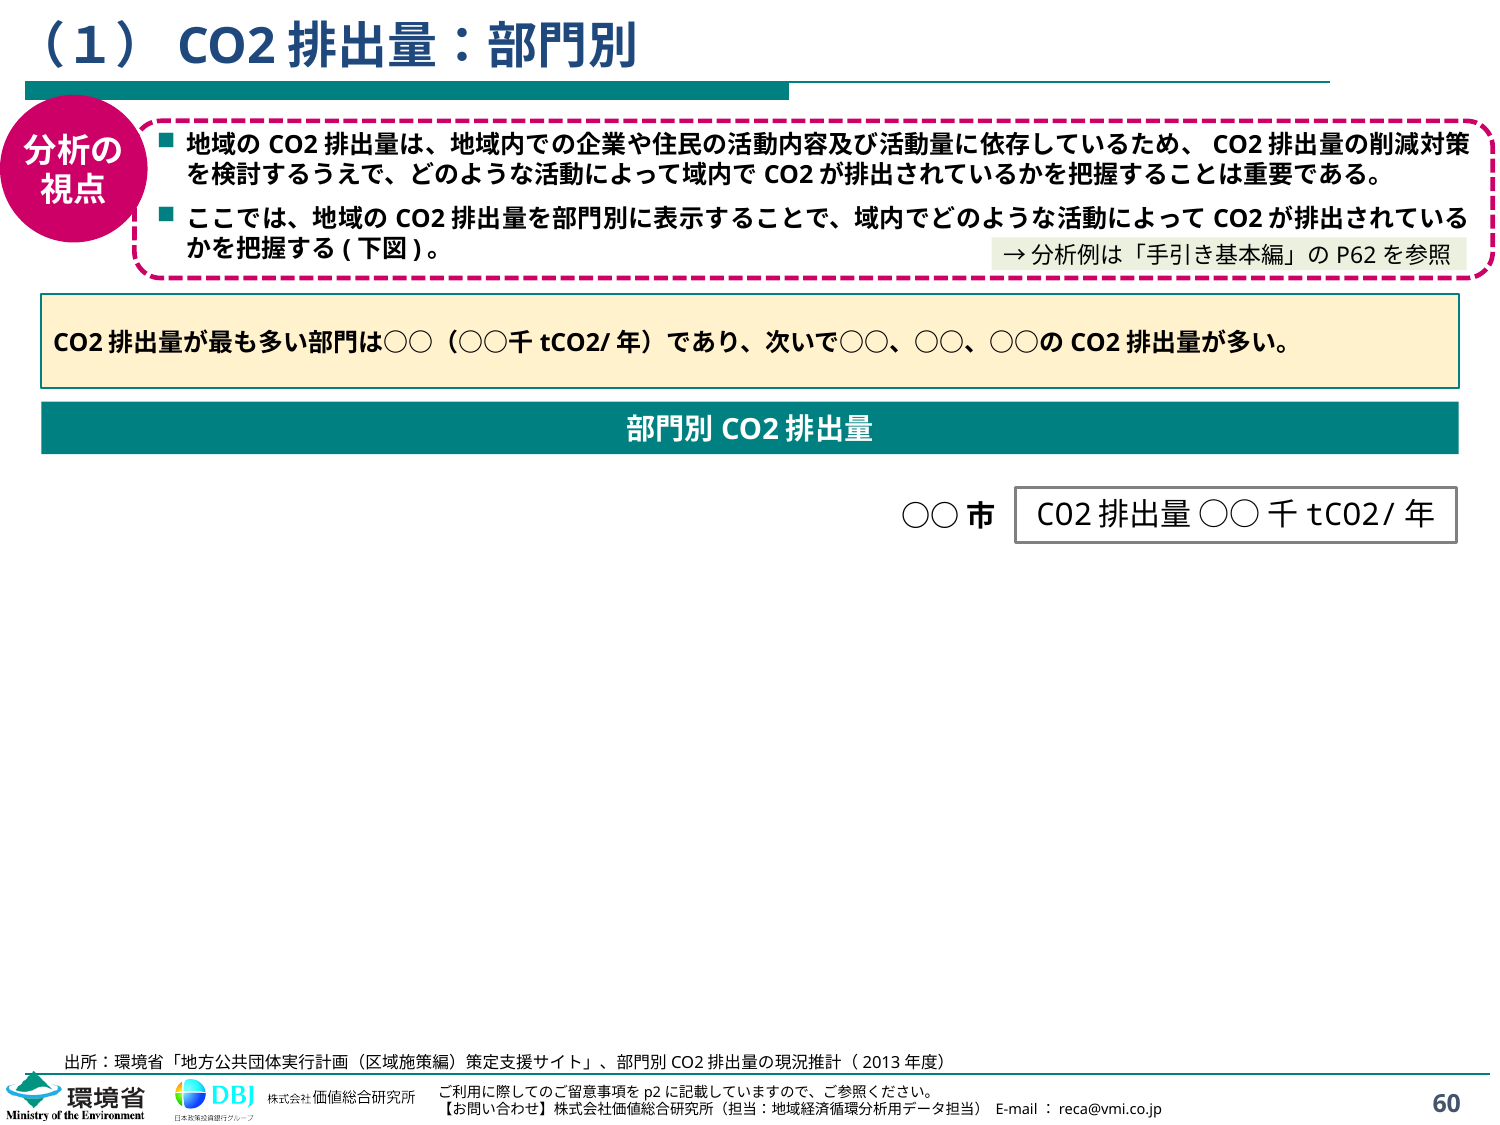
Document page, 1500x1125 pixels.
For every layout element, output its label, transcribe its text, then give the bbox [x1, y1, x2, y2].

text_box →分析例は「手引き基本編」のP62を参照 [991, 237, 1467, 271]
text_box 出所：環境省「地方公共団体実行計画（区域施策編）策定支援サイト」、部門別CO2排出量の現況推計（2013年度） [49, 1044, 1467, 1080]
text_box 分析の 視点 [0, 94, 148, 243]
text_box CO2排出量が最も多い部門は○○（○○千tCO2/年）であり、次いで○○、○○、○○のCO2排出量が多い。 [41, 293, 1459, 389]
slide_number 60 [1393, 1079, 1500, 1122]
title （１）CO2排出量：部門別 [0, 0, 1304, 82]
text_box 部門別CO2排出量 [41, 401, 1459, 455]
picture [2, 1071, 148, 1125]
text_box ○○市 [886, 489, 1011, 540]
text_box CO2排出量 ○○ 千tCO2/年 [1015, 487, 1457, 543]
picture [171, 1080, 419, 1125]
text_box 地域のCO2排出量は、地域内での企業や住民の活動内容及び活動量に依存しているため、CO2排出量の削減対策を検討するうえで、どのような活動によって域内でCO2が排出されているかを把握することは重要である。 ここでは、地域のCO2排出量を部門別に表示することで、域内でどのような活動によってCO2が排出されているかを把握する(下図)。 [134, 120, 1493, 279]
